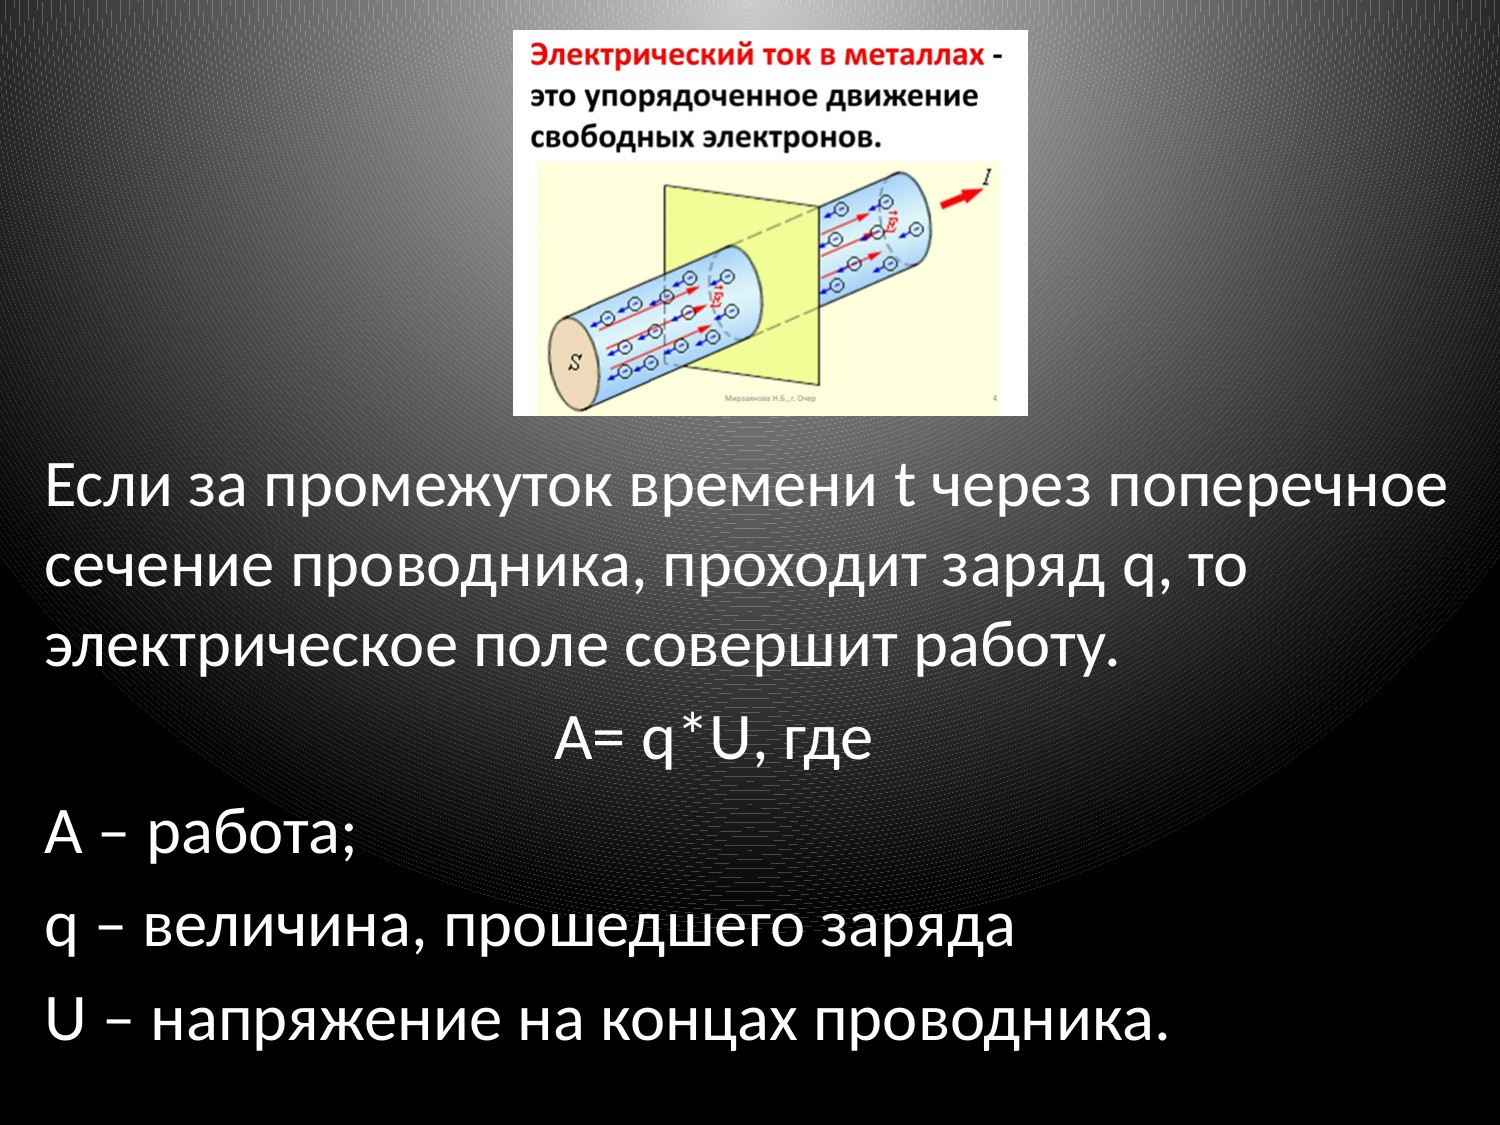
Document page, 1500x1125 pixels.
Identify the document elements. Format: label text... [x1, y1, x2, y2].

picture [513, 30, 1028, 417]
list Если за промежуток времени t через поперечное сечение проводника, проходит заряд q, то электрическое поле совершит работу. А= q*U, где А – работа; q – величина, прошедшего заряда U – напряжение на концах проводника. [29, 432, 1500, 1106]
